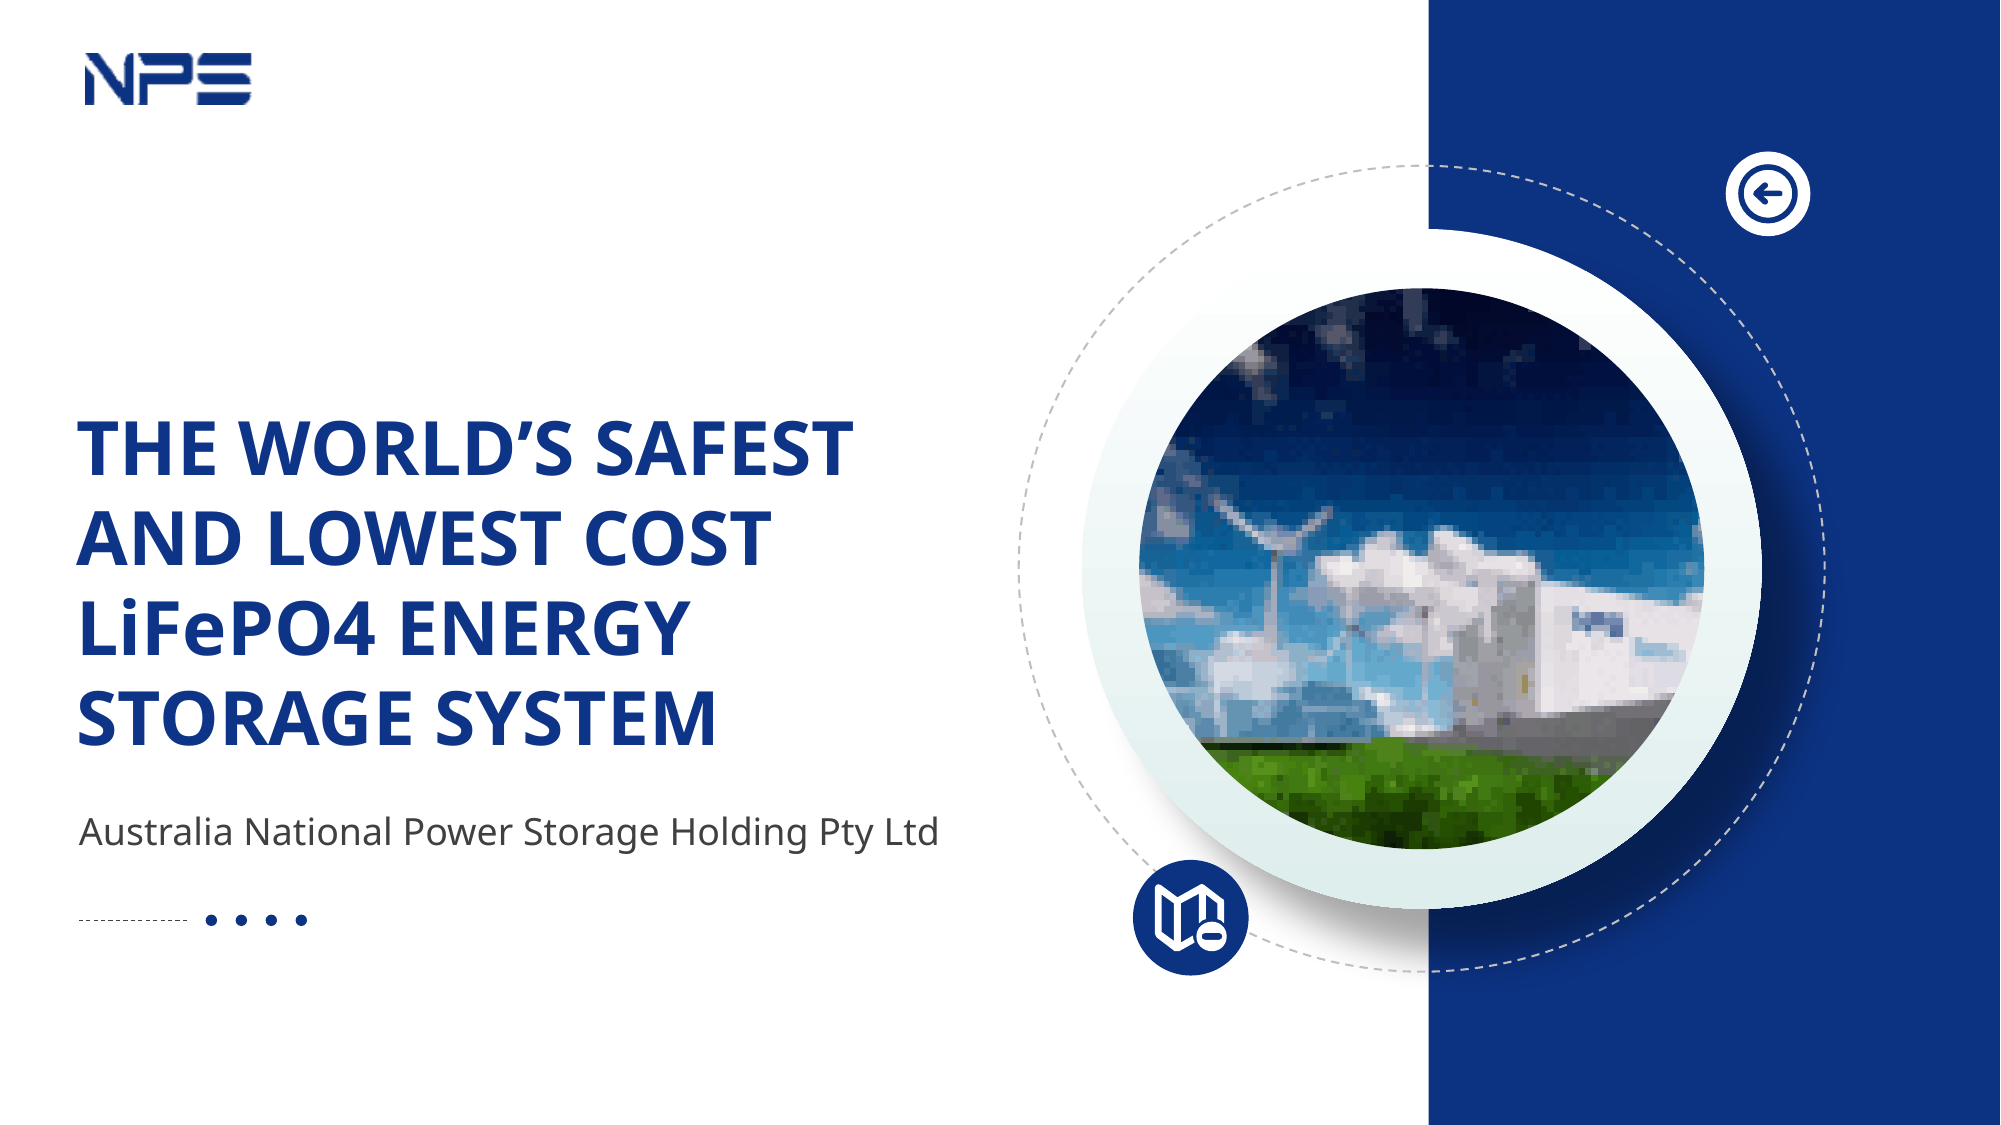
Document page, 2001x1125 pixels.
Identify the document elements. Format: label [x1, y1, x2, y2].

text_box [0, 0, 2000, 1125]
picture [85, 53, 264, 105]
text_box [1132, 859, 1249, 976]
picture [1139, 288, 1705, 850]
text_box [187, 806, 199, 1035]
text_box [1725, 151, 1811, 237]
